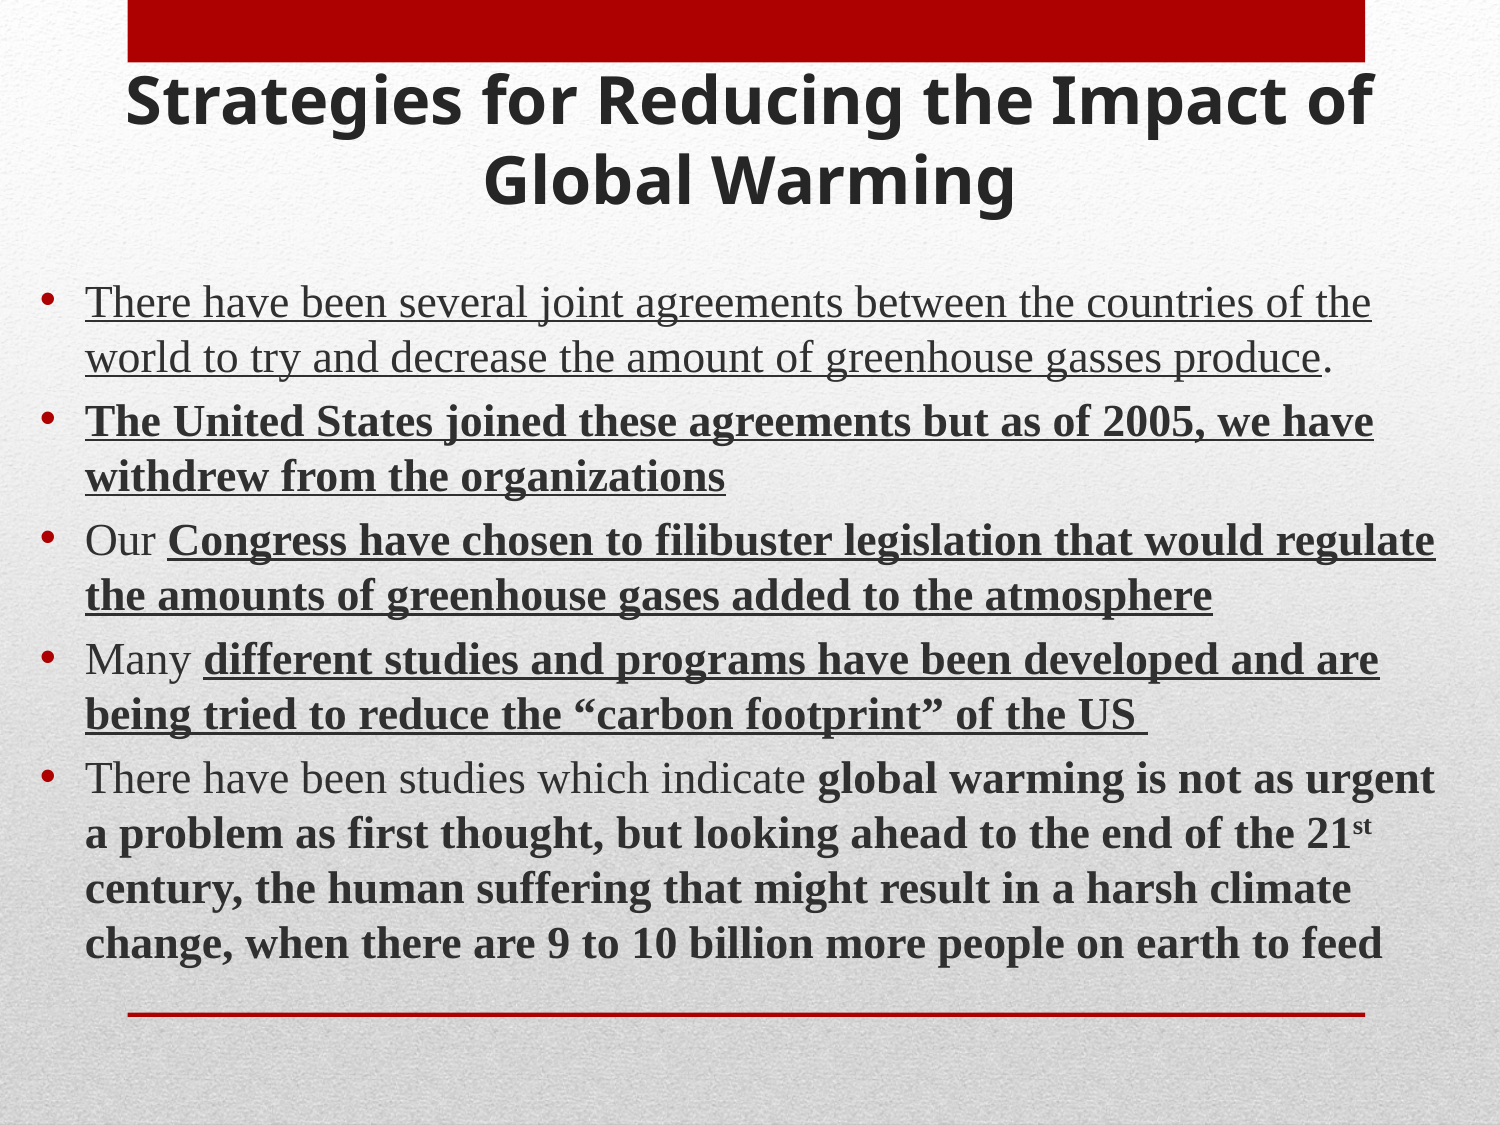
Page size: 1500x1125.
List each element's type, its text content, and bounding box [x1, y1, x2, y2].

title Strategies for Reducing the Impact of Global Warming [37, 62, 1463, 225]
list There have been several joint agreements between the countries of the world to try and decrease the amount of greenhouse gasses produce. The United States joined these agreements but as of 2005, we have withdrew from the organizations Our Congress have chosen to filibuster legislation that would regulate the amounts of greenhouse gases added to the atmosphere Many different studies and programs have been developed and are being tried to reduce the “carbon footprint” of the US There have been studies which indicate global warming is not as urgent a problem as first thought, but looking ahead to the end of the 21st century, the human suffering that might result in a harsh climate change, when there are 9 to 10 billion more people on earth to feed [24, 212, 1475, 988]
